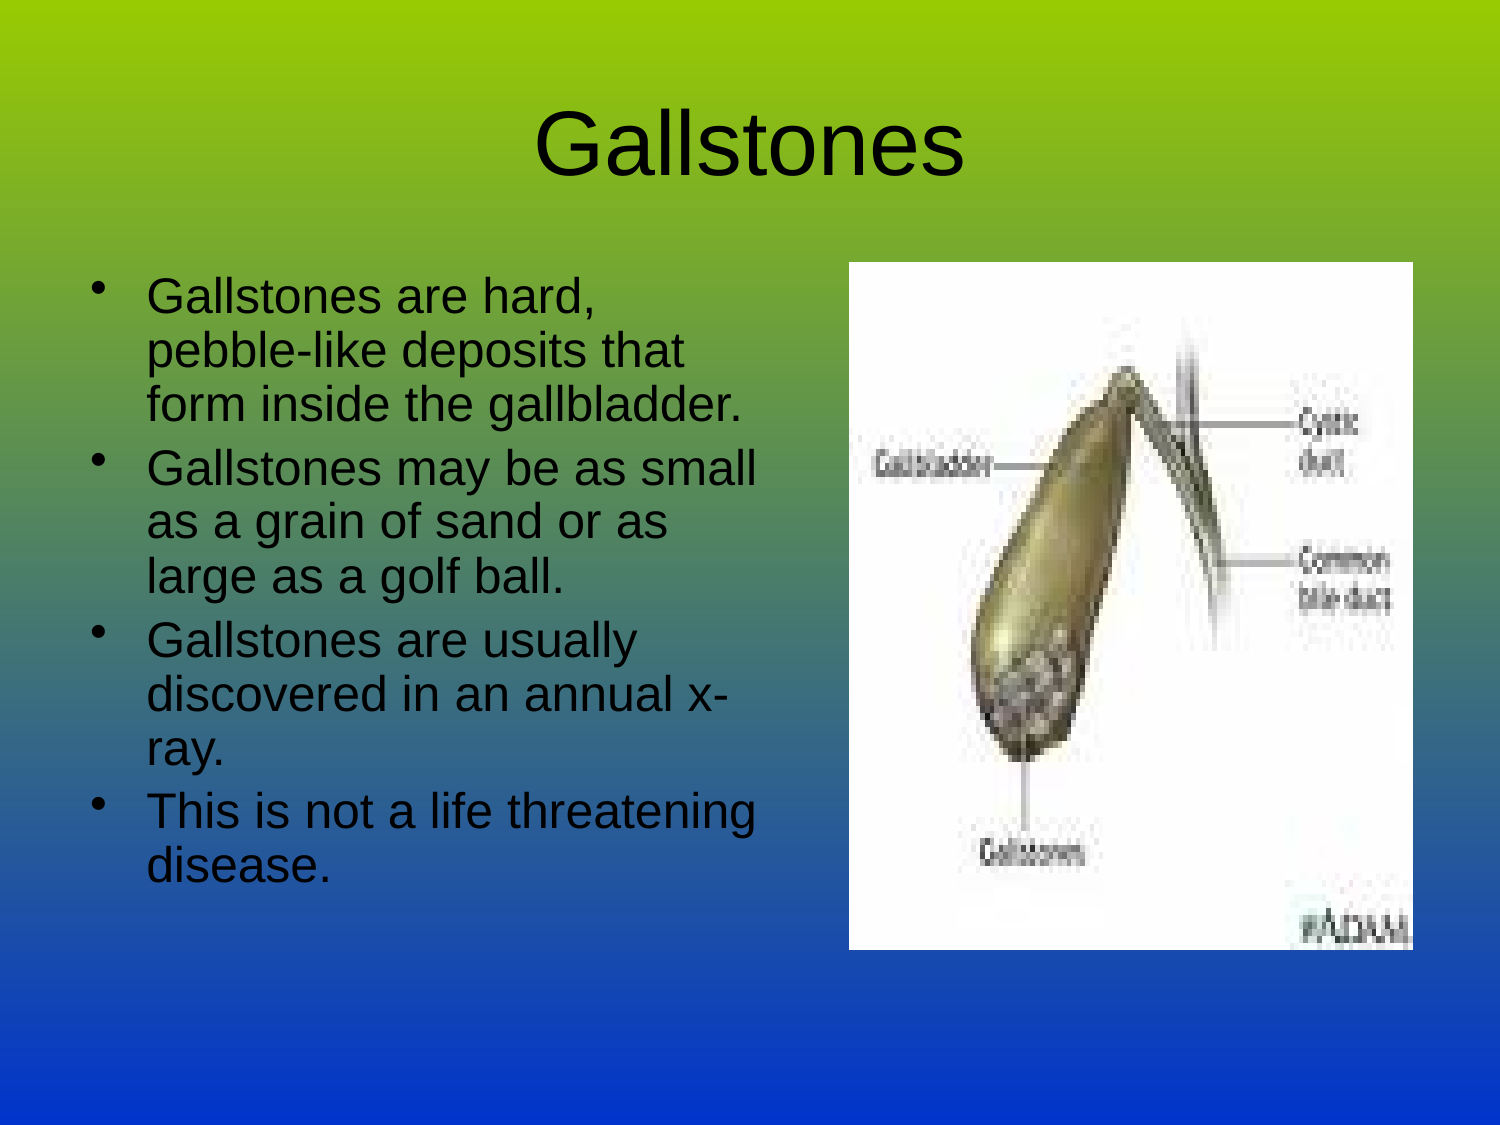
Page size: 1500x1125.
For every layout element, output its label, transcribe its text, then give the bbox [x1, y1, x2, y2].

picture [849, 262, 1413, 951]
title Gallstones [74, 44, 1426, 233]
list Gallstones are hard, pebble-like deposits that form inside the gallbladder. Gallstones may be as small as a grain of sand or as large as a golf ball. Gallstones are usually discovered in an annual x-ray. This is not a life threatening disease. [74, 262, 776, 1006]
